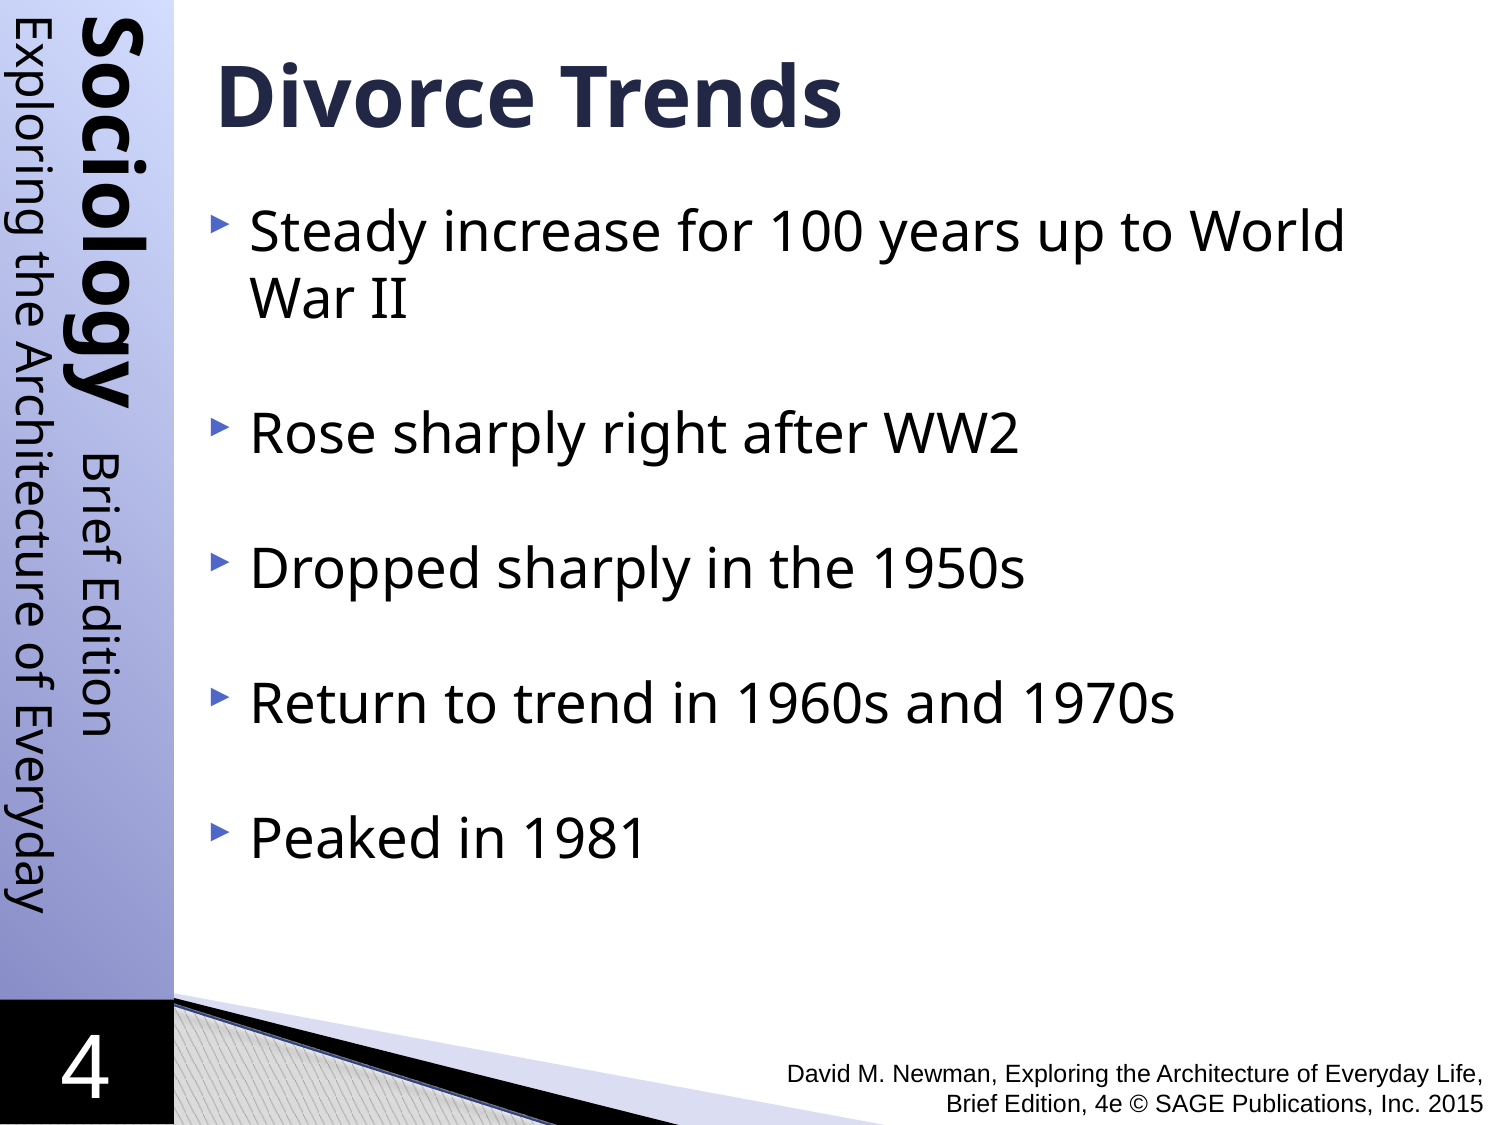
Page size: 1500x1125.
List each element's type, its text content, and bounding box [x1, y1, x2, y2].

title Divorce Trends [200, 0, 1500, 188]
footer David M. Newman, Exploring the Architecture of Everyday Life, Brief Edition, 4e © SAGE Publications, Inc. 2015 [750, 1065, 1500, 1125]
list Steady increase for 100 years up to World War II Rose sharply right after WW2 Dropped sharply in the 1950s Return to trend in 1960s and 1970s Peaked in 1981 [174, 187, 1413, 930]
picture [174, 1003, 558, 1125]
